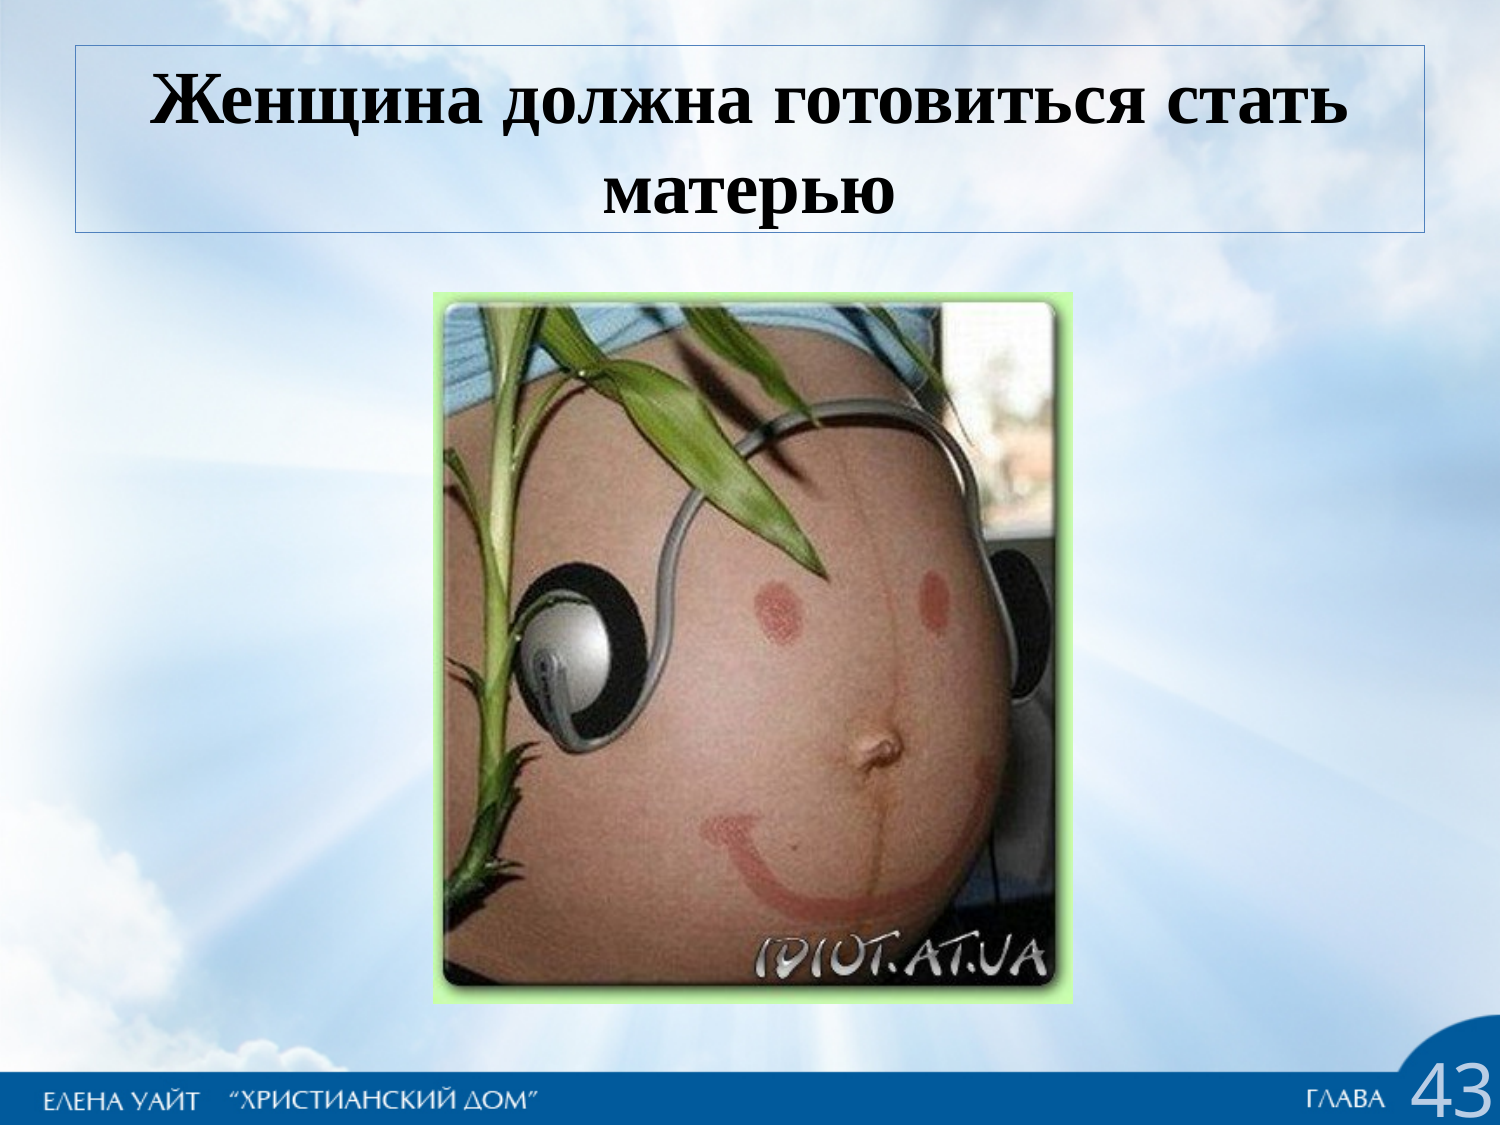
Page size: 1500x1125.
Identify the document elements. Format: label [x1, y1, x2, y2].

list [433, 292, 1073, 1004]
picture [0, 0, 1500, 1125]
